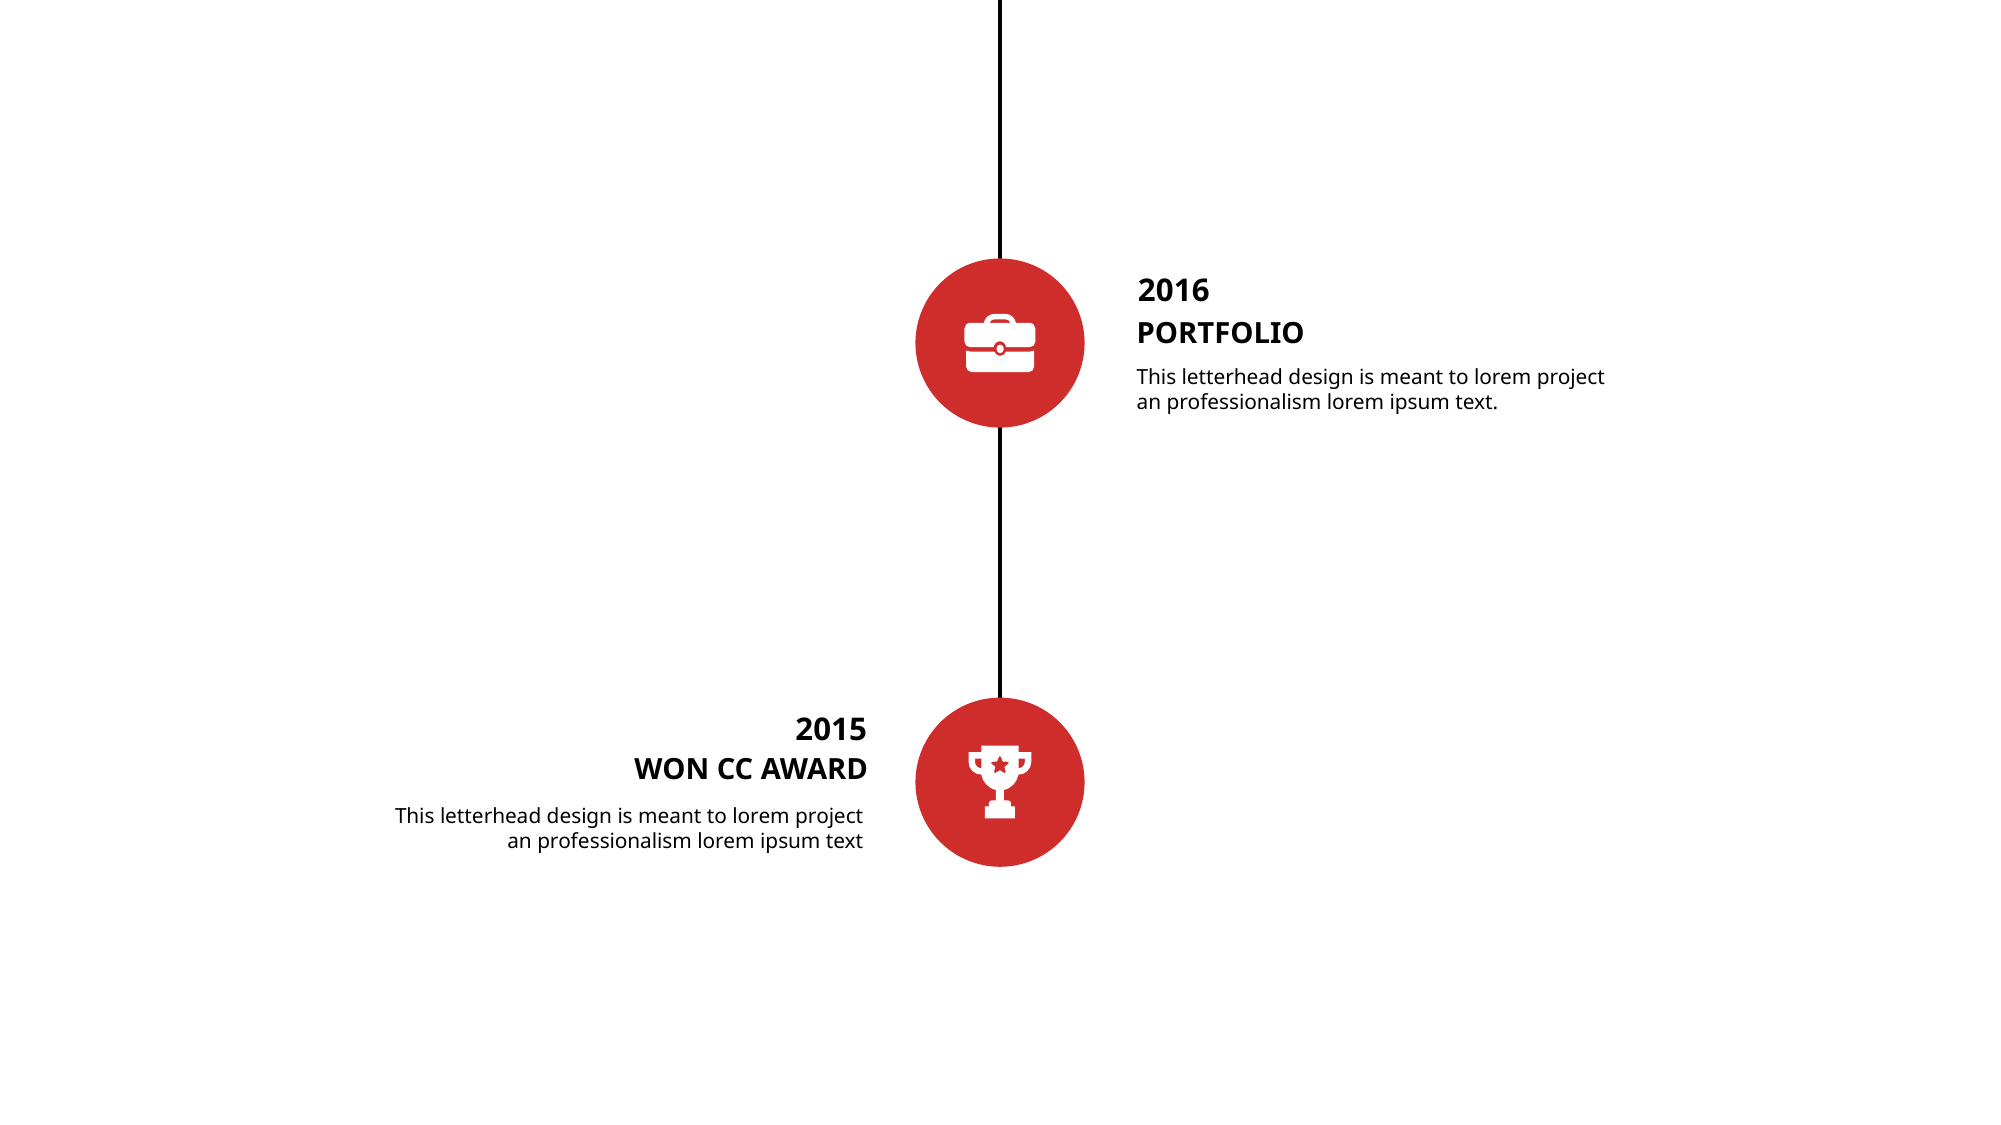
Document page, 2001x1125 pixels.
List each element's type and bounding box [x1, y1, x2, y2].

text_box [1001, 313, 1036, 348]
text_box [914, 696, 1086, 868]
text_box [966, 345, 999, 373]
text_box [968, 745, 1032, 819]
text_box [382, 702, 894, 862]
text_box [1001, 257, 1086, 429]
text_box [1001, 344, 1035, 373]
text_box [1123, 263, 1618, 423]
text_box [914, 257, 999, 429]
text_box [964, 313, 999, 348]
